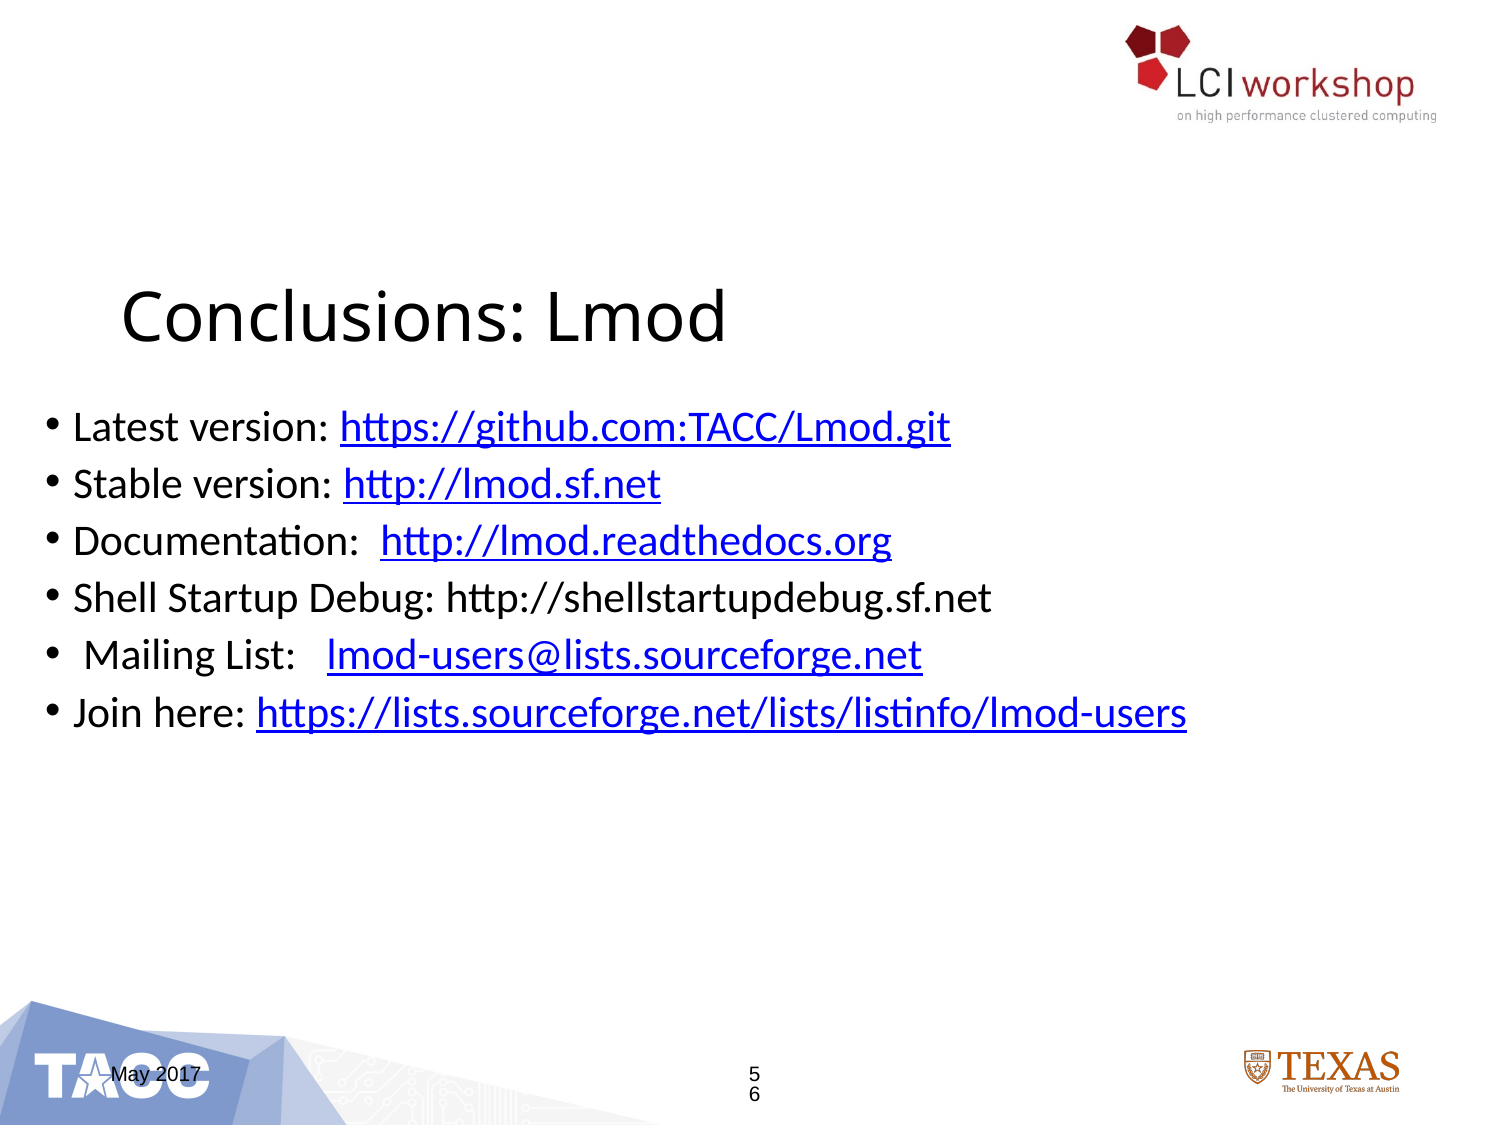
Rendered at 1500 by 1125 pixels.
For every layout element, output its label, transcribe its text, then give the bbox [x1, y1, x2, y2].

list Latest version: https://github.com:TACC/Lmod.git Stable version: http://lmod.sf.net Documentation: http://lmod.readthedocs.org Shell Startup Debug: http://shellstartupdebug.sf.net Mailing List: lmod-users@lists.sourceforge.net Join here: https://lists.sourceforge.net/lists/listinfo/lmod-users [36, 399, 1463, 754]
slide_number 56 [740, 1053, 771, 1092]
picture [1125, 25, 1436, 123]
picture [0, 999, 659, 1125]
text_box May 2017 [103, 1052, 441, 1093]
picture [1210, 1017, 1433, 1125]
title Conclusions: Lmod [111, 236, 1426, 399]
